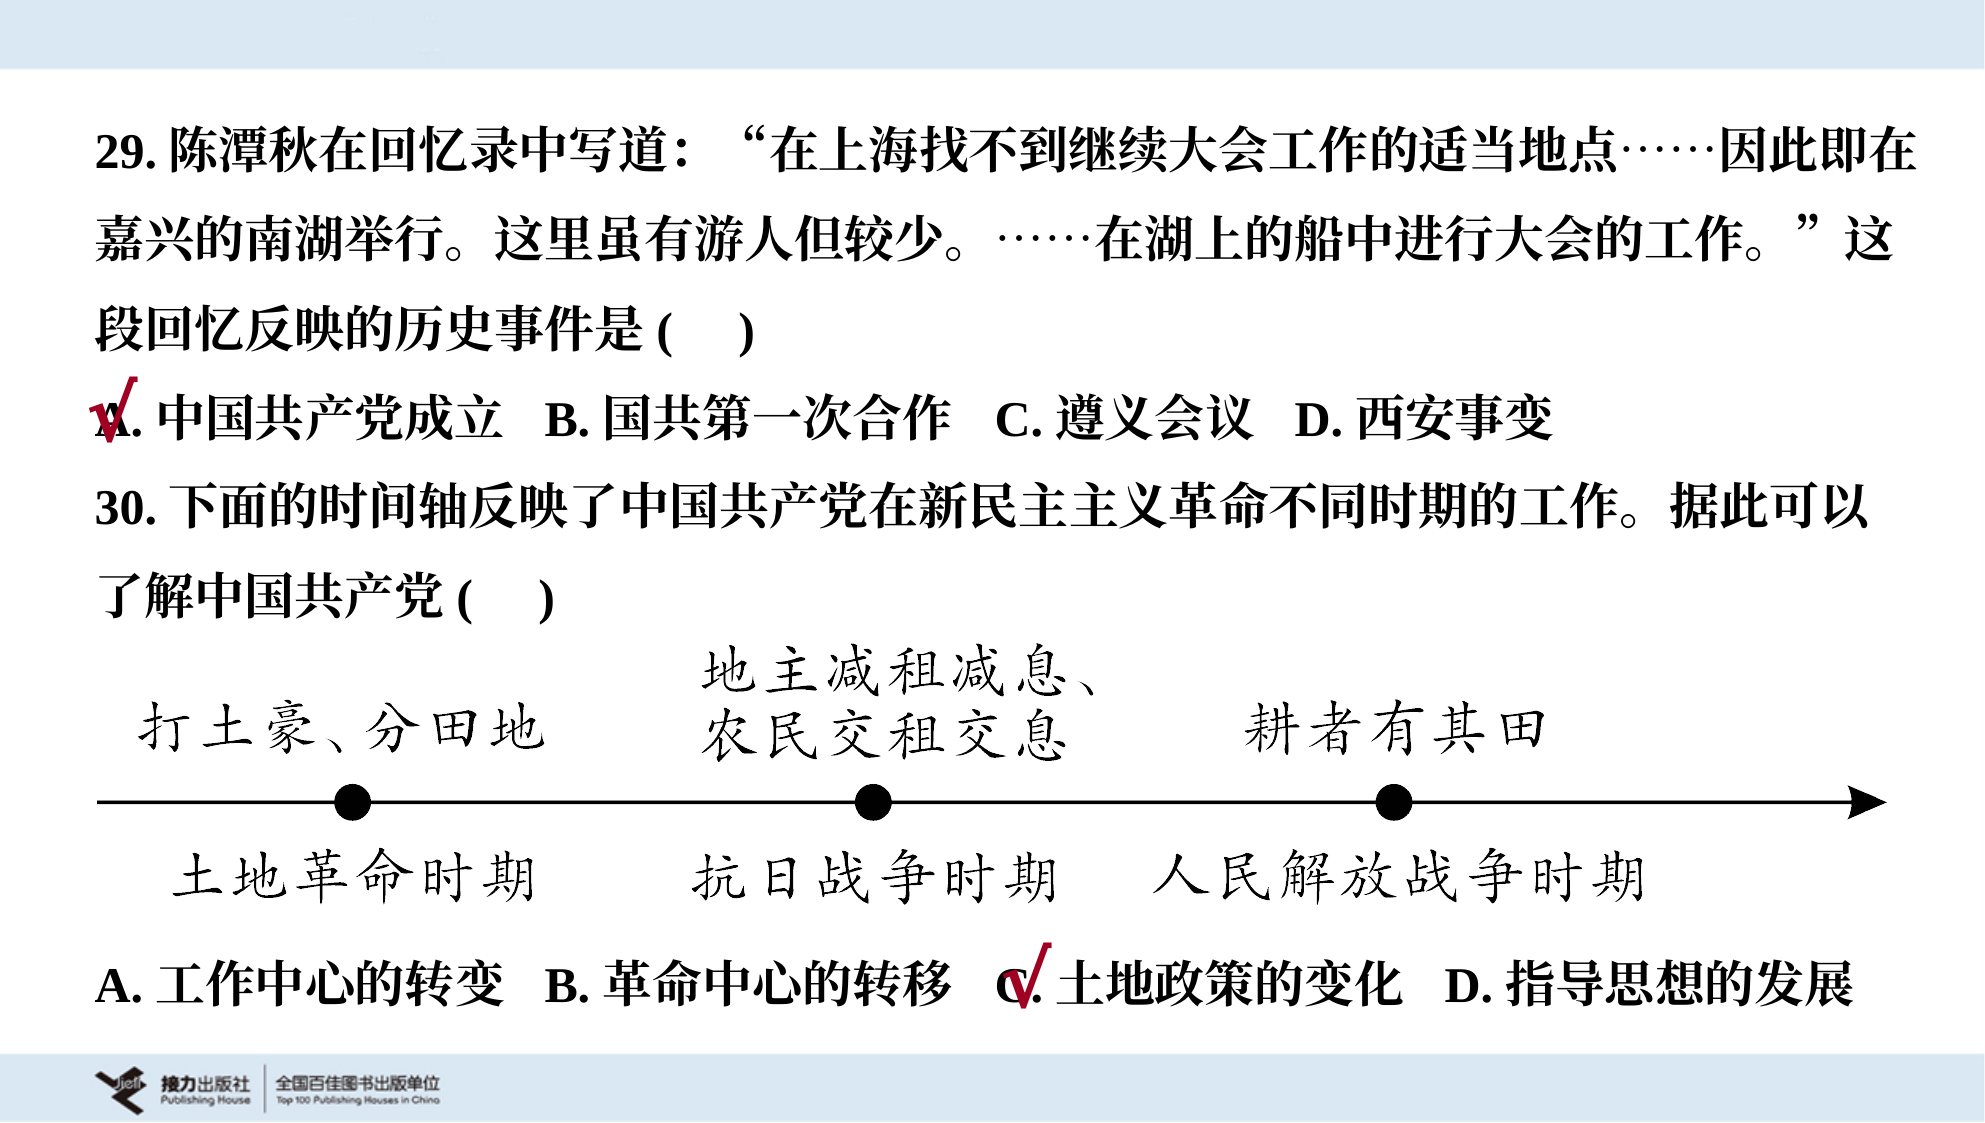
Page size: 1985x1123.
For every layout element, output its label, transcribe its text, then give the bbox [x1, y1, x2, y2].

picture [0, 0, 1985, 1122]
text_box 29.陈潭秋在回忆录中写道：“在上海找不到继续大会工作的适当地点……因此即在 嘉兴的南湖举行。这里虽有游人但较少。……在湖上的船中进行大会的工作。”这 段回忆反映的历史事件是( ) [94, 88, 1892, 358]
text_box √ [1000, 930, 1053, 1024]
text_box A.中国共产党成立 B.国共第一次合作 C.遵义会议 D.西安事变 [94, 361, 1892, 445]
text_box 30.下面的时间轴反映了中国共产党在新民主主义革命不同时期的工作。据此可以 了解中国共产党( ) [94, 445, 1892, 625]
text_box A.工作中心的转变 B.革命中心的转移 C.土地政策的变化 D.指导思想的发展 [94, 927, 1892, 1013]
text_box √ [86, 364, 139, 458]
